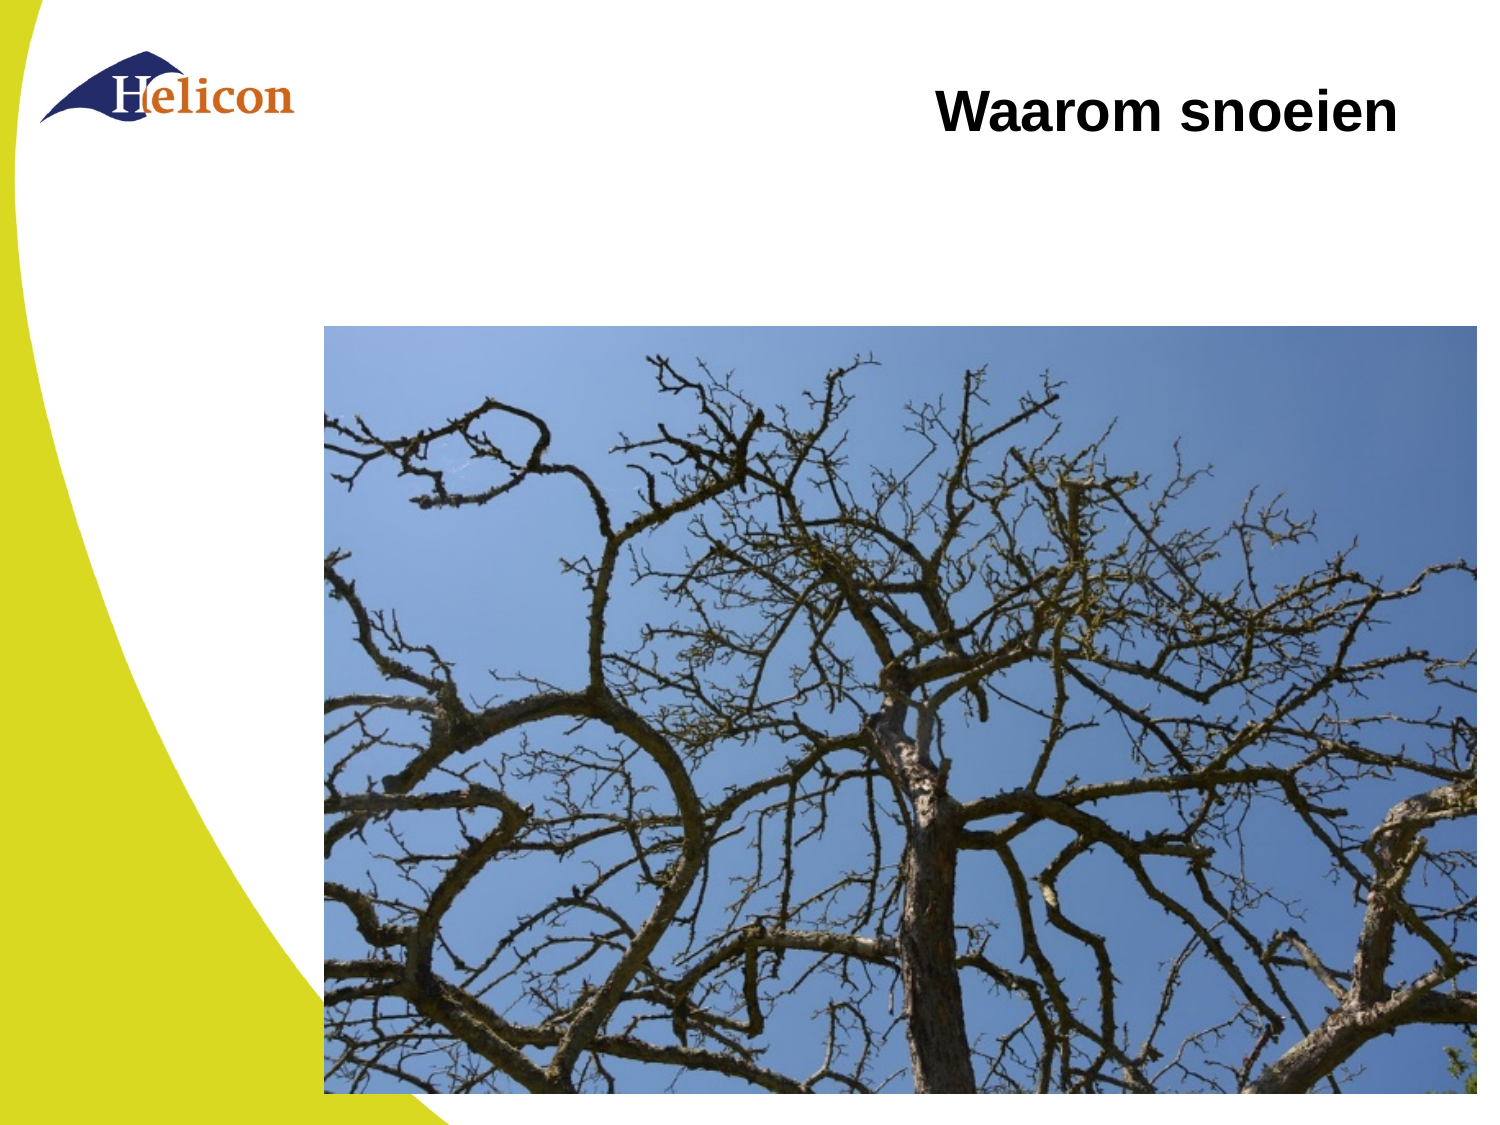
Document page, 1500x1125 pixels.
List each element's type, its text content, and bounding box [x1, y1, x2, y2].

title Waarom snoeien [324, 54, 1415, 161]
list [324, 326, 1477, 1095]
picture [0, 0, 1500, 1125]
